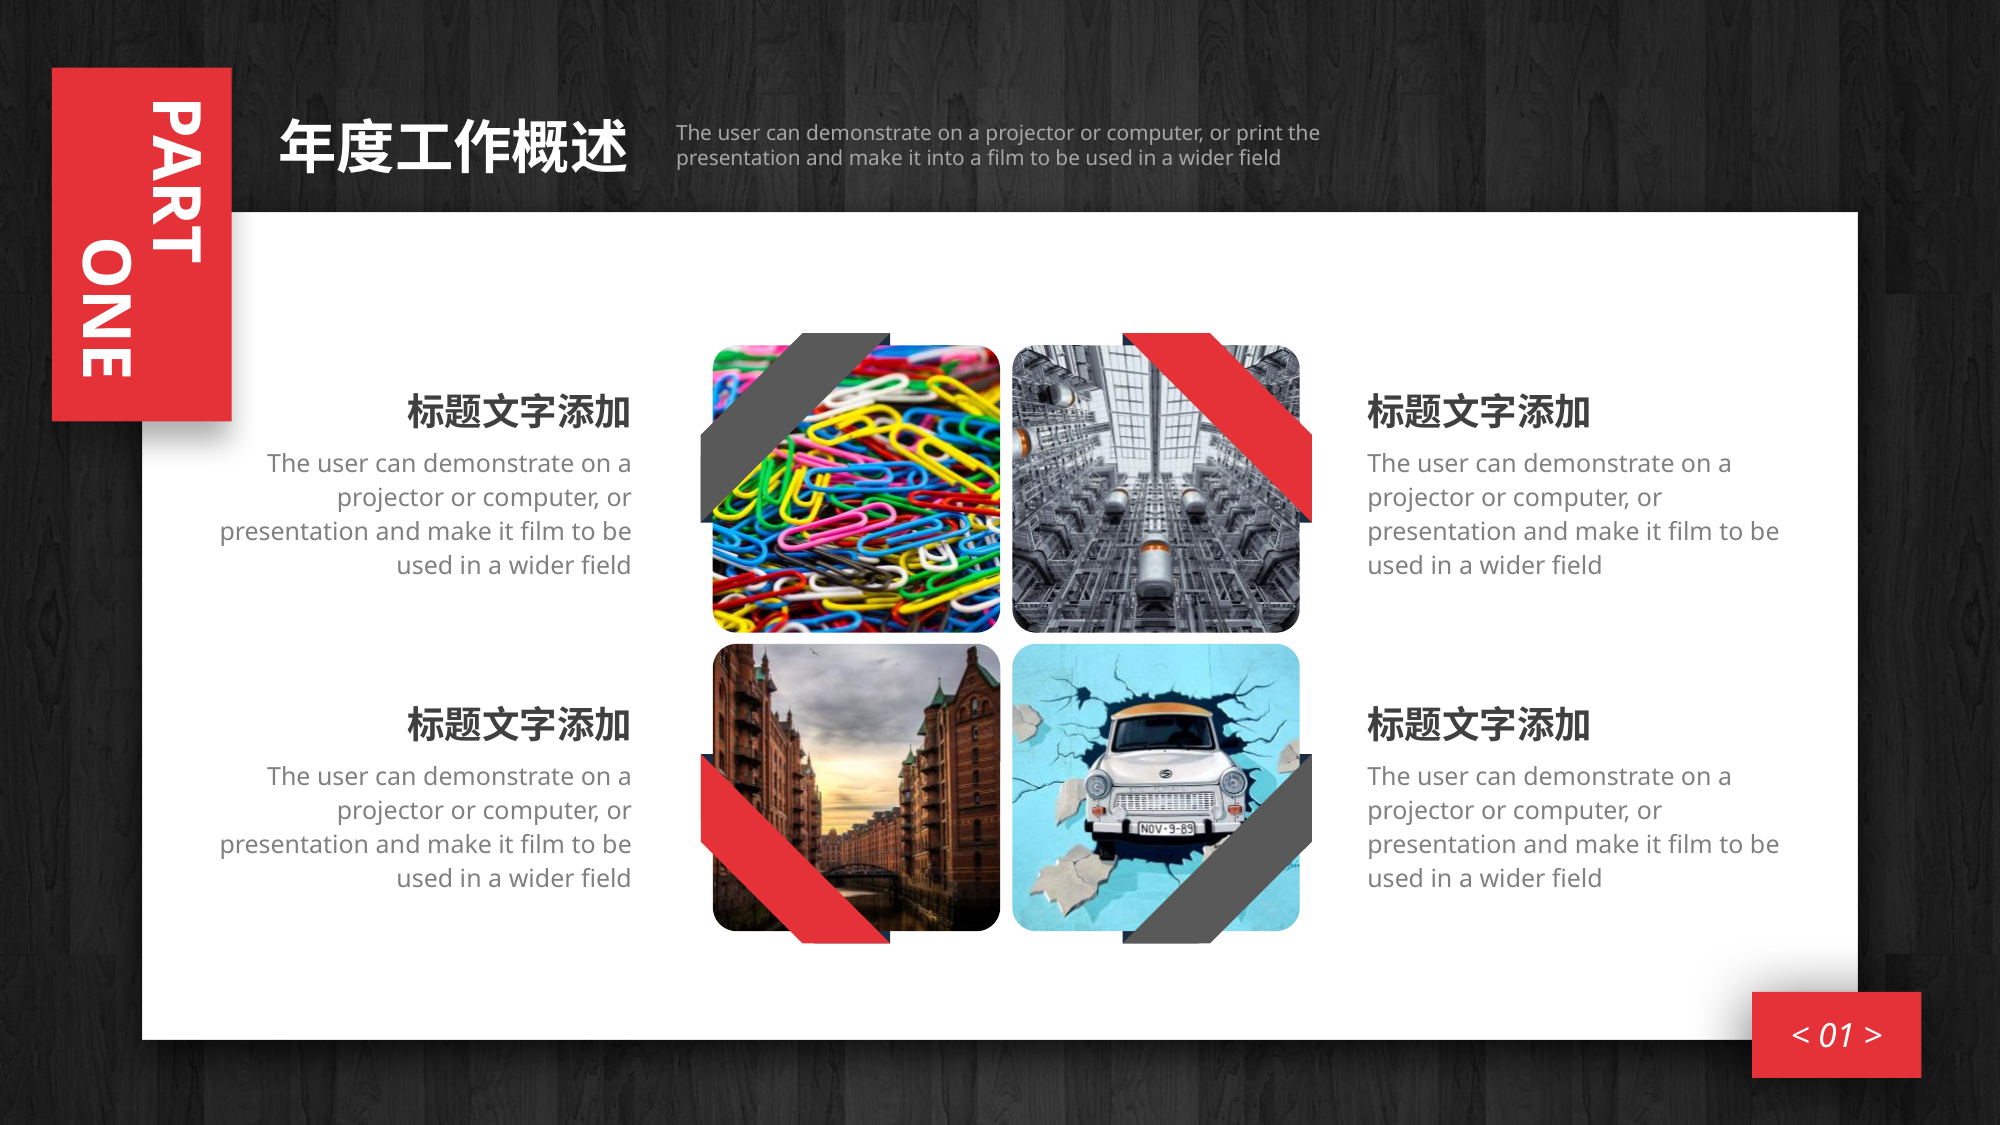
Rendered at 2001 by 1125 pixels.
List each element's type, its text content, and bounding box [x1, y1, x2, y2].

picture [0, 0, 2000, 1125]
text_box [190, 693, 648, 903]
text_box 年度工作概述 [264, 102, 953, 188]
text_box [190, 380, 648, 589]
text_box The user can demonstrate on a projector or computer, or print the presentation and make it into a film to be used in a wider field [661, 112, 1439, 178]
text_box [1352, 693, 1810, 903]
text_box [1352, 380, 1810, 589]
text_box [700, 333, 1312, 944]
